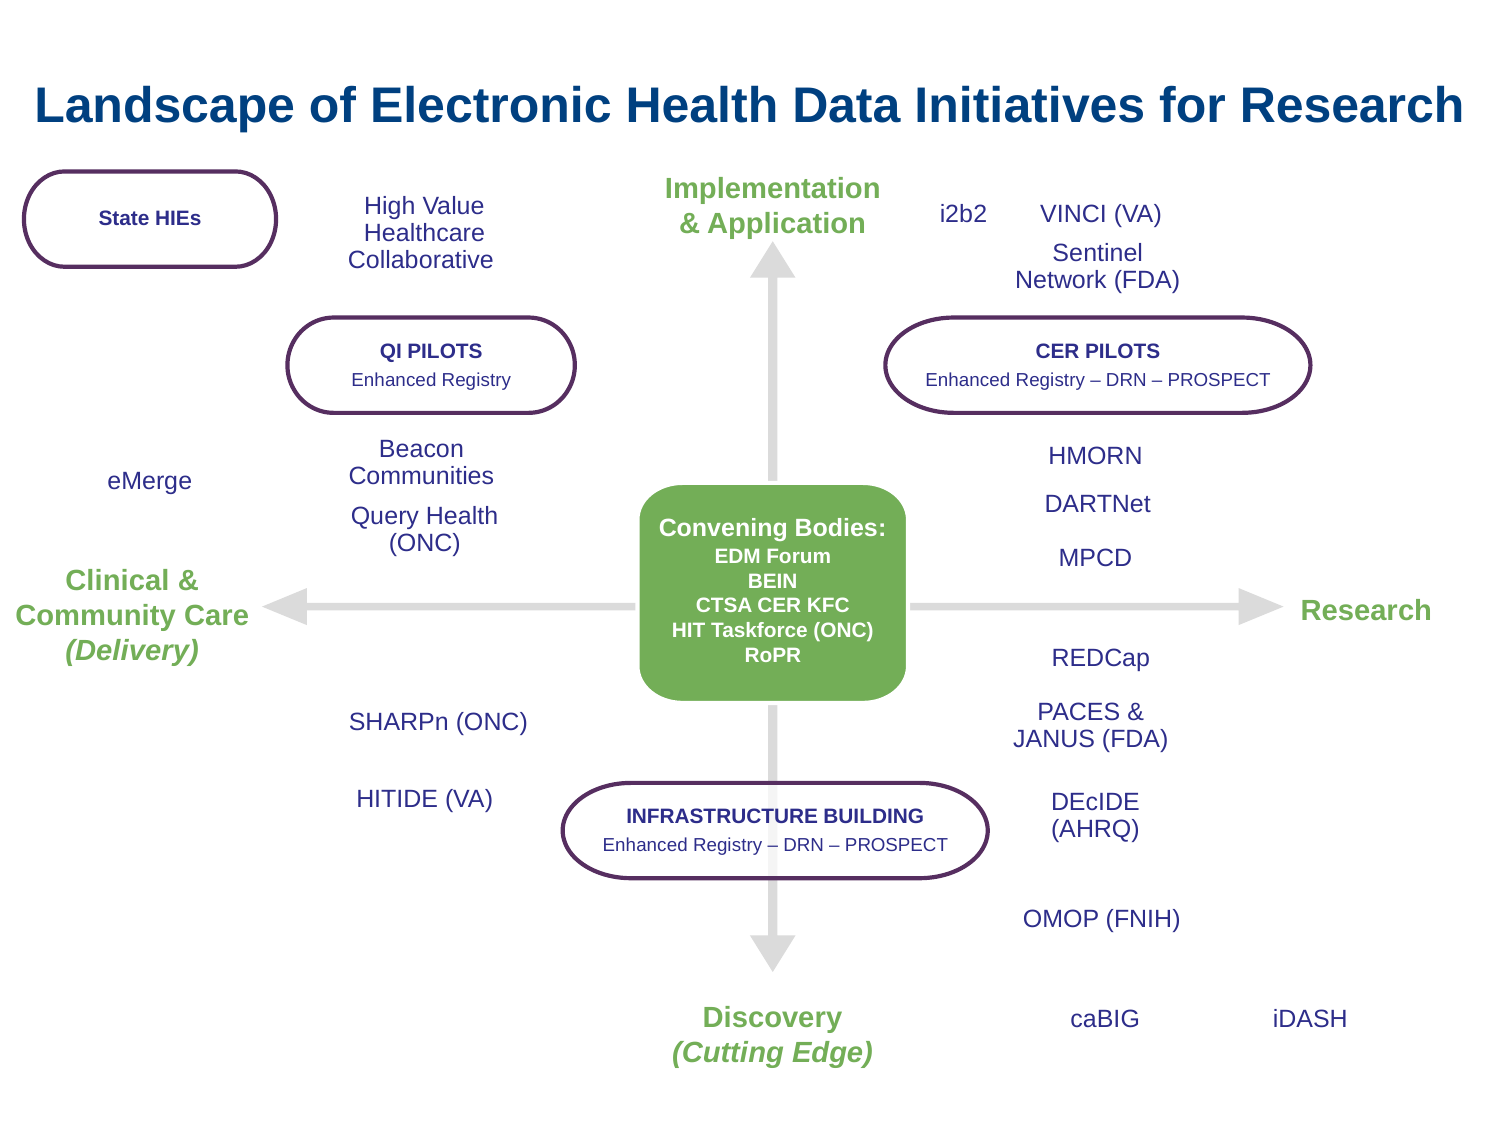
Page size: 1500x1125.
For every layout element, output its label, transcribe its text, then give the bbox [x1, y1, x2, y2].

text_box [0, 157, 1467, 1082]
title Landscape of Electronic Health Data Initiatives for Research [0, 8, 1500, 197]
